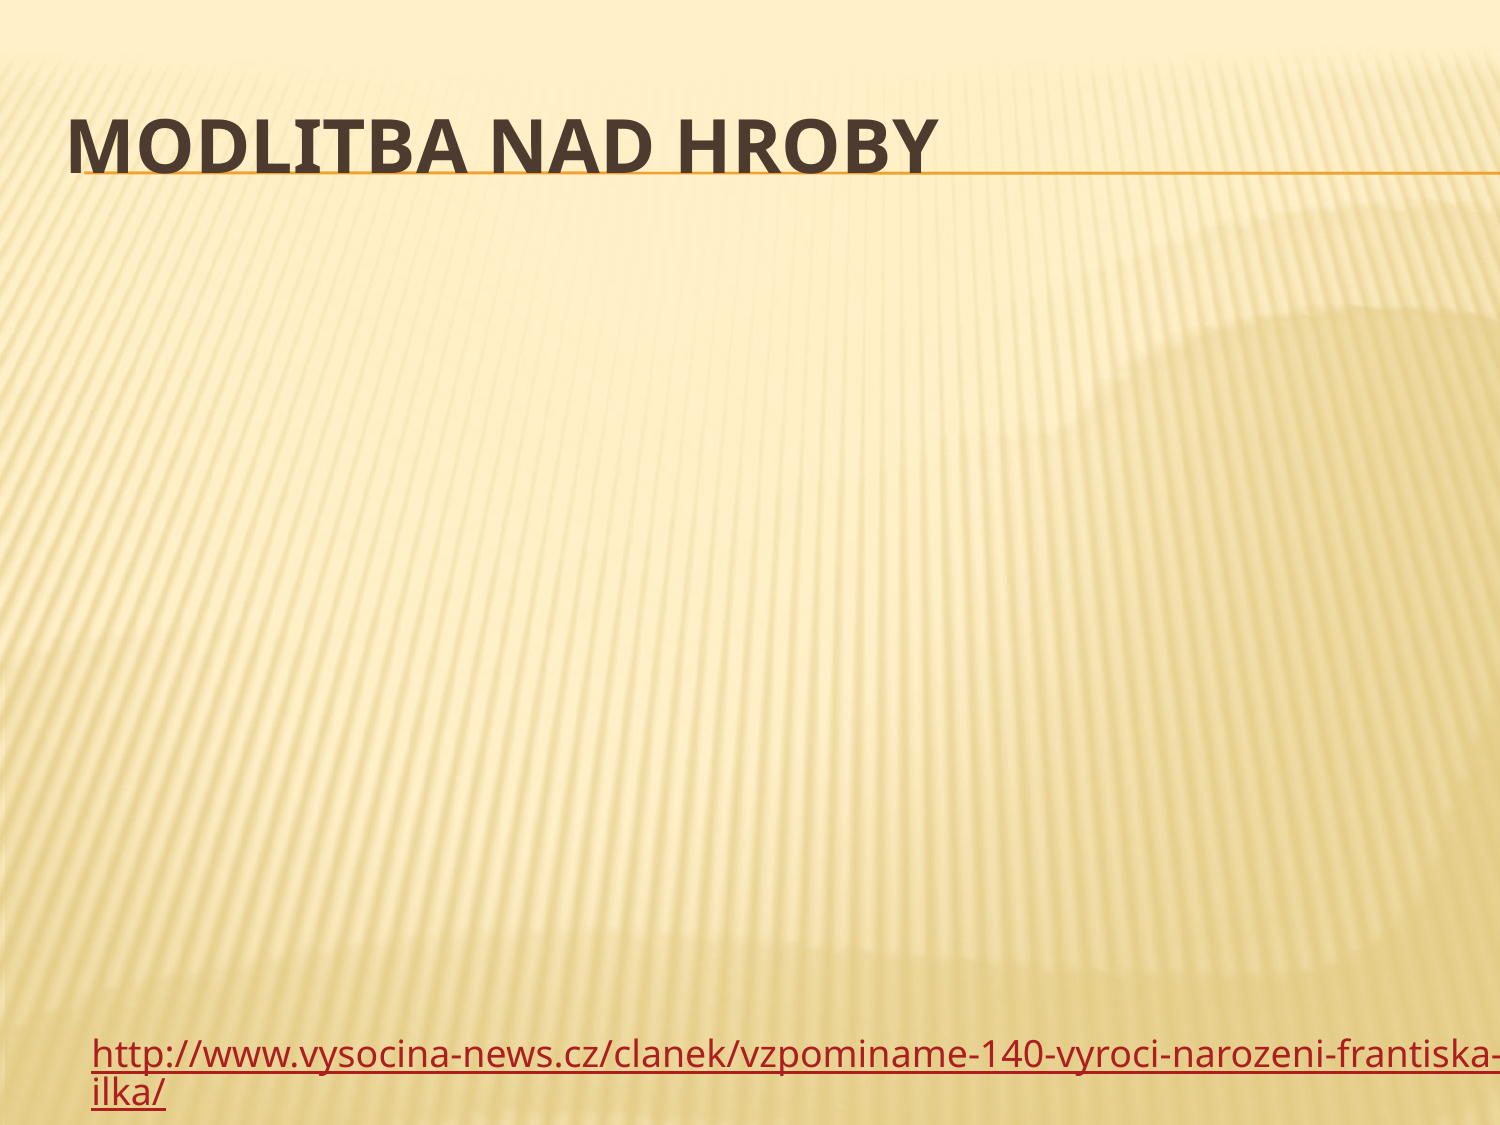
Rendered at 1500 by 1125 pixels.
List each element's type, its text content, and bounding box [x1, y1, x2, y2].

title Modlitba nad hroby [50, 75, 1475, 213]
text_box http://www.vysocina-news.cz/clanek/vzpominame-140-vyroci-narozeni-frantiska-bilka/ [76, 1023, 1500, 1125]
